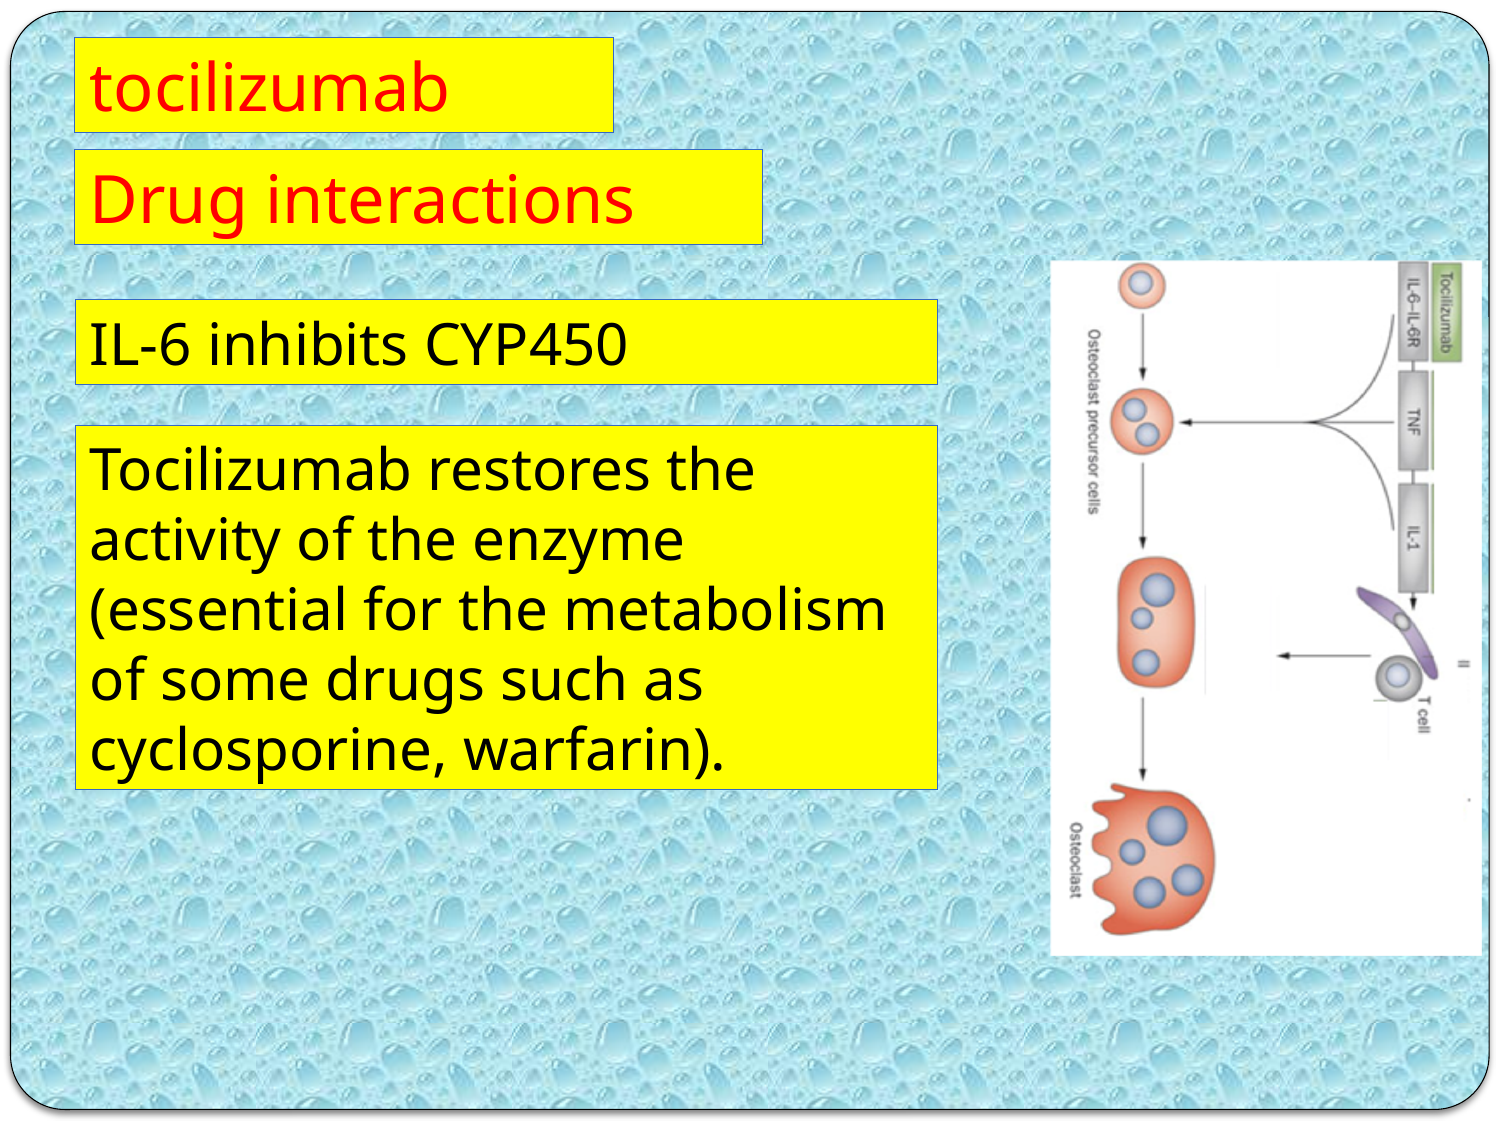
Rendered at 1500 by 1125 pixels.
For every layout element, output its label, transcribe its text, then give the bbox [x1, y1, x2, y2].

text_box IL-6 inhibits CYP450 [75, 299, 938, 385]
text_box Tocilizumab restores the activity of the enzyme (essential for the metabolism of some drugs such as cyclosporine, warfarin). [75, 425, 911, 790]
text_box Drug interactions [74, 149, 763, 245]
picture [12, 12, 1500, 1108]
text_box tocilizumab [74, 37, 614, 133]
